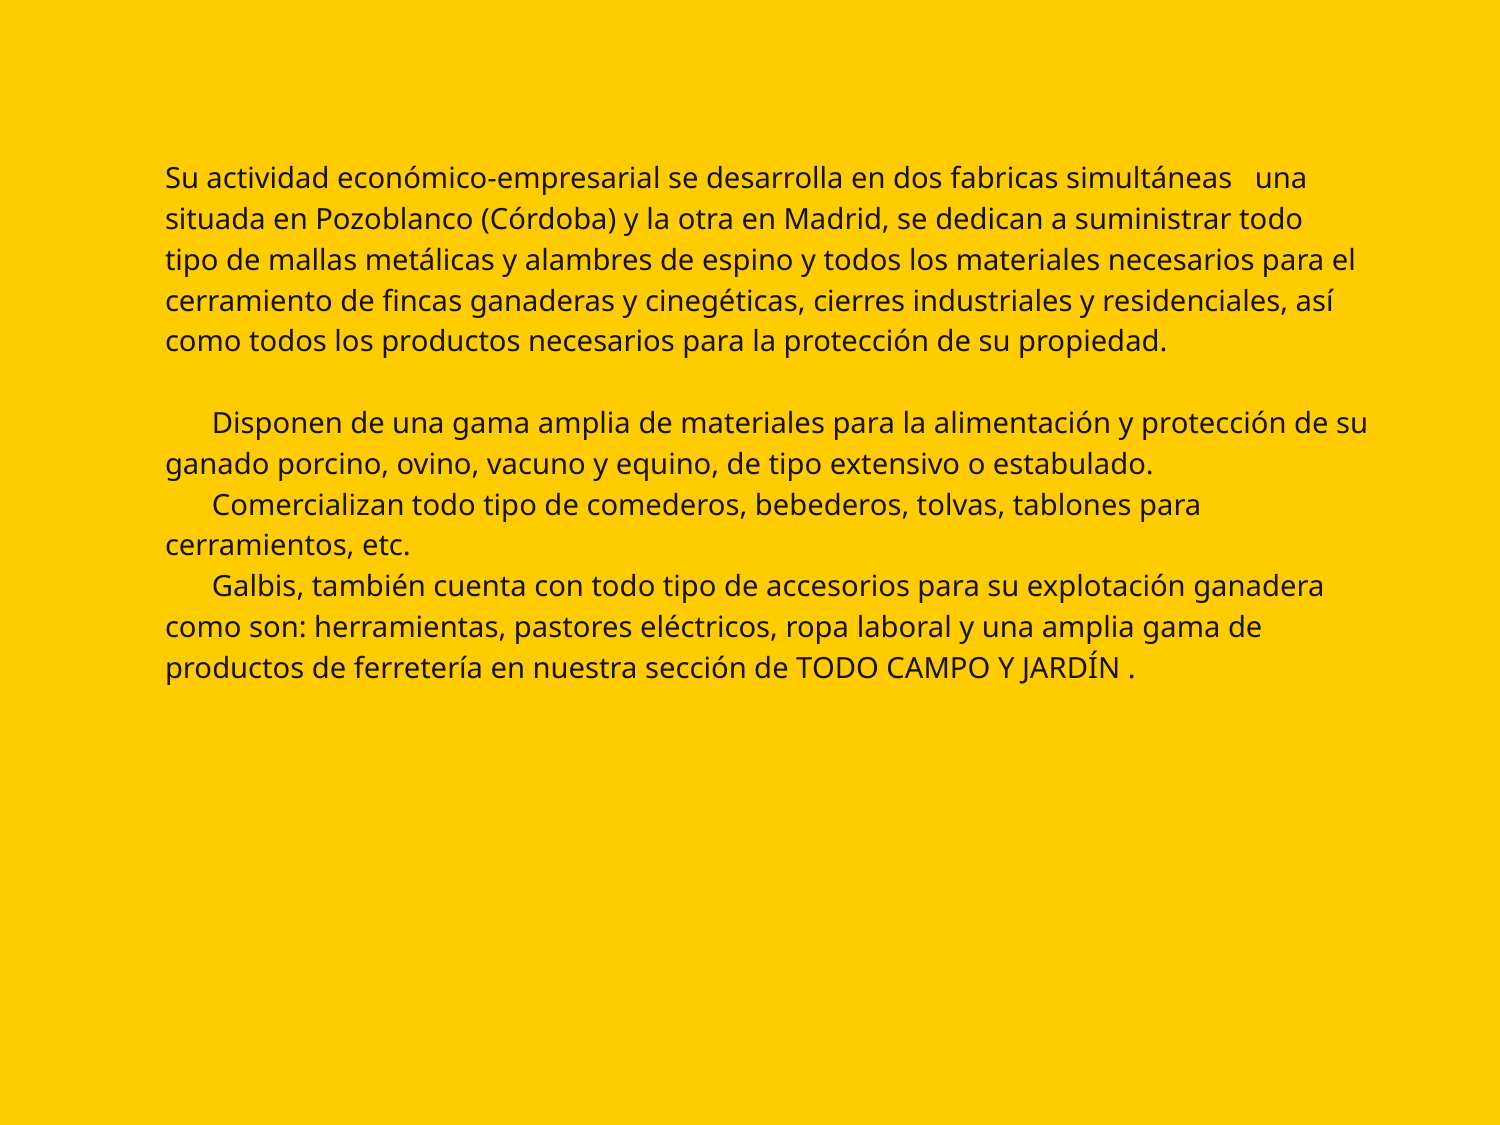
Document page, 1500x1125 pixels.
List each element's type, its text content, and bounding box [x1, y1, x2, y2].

list Su actividad económico-empresarial se desarrolla en dos fabricas simultáneas una situada en Pozoblanco (Córdoba) y la otra en Madrid, se dedican a suministrar todo tipo de mallas metálicas y alambres de espino y todos los materiales necesarios para el cerramiento de fincas ganaderas y cinegéticas, cierres industriales y residenciales, así como todos los productos necesarios para la protección de su propiedad. Disponen de una gama amplia de materiales para la alimentación y protección de su ganado porcino, ovino, vacuno y equino, de tipo extensivo o estabulado. Comercializan todo tipo de comederos, bebederos, tolvas, tablones para cerramientos, etc. Galbis, también cuenta con todo tipo de accesorios para su explotación ganadera como son: herramientas, pastores eléctricos, ropa laboral y una amplia gama de productos de ferretería en nuestra sección de TODO CAMPO Y JARDÍN . [75, 70, 1425, 1005]
